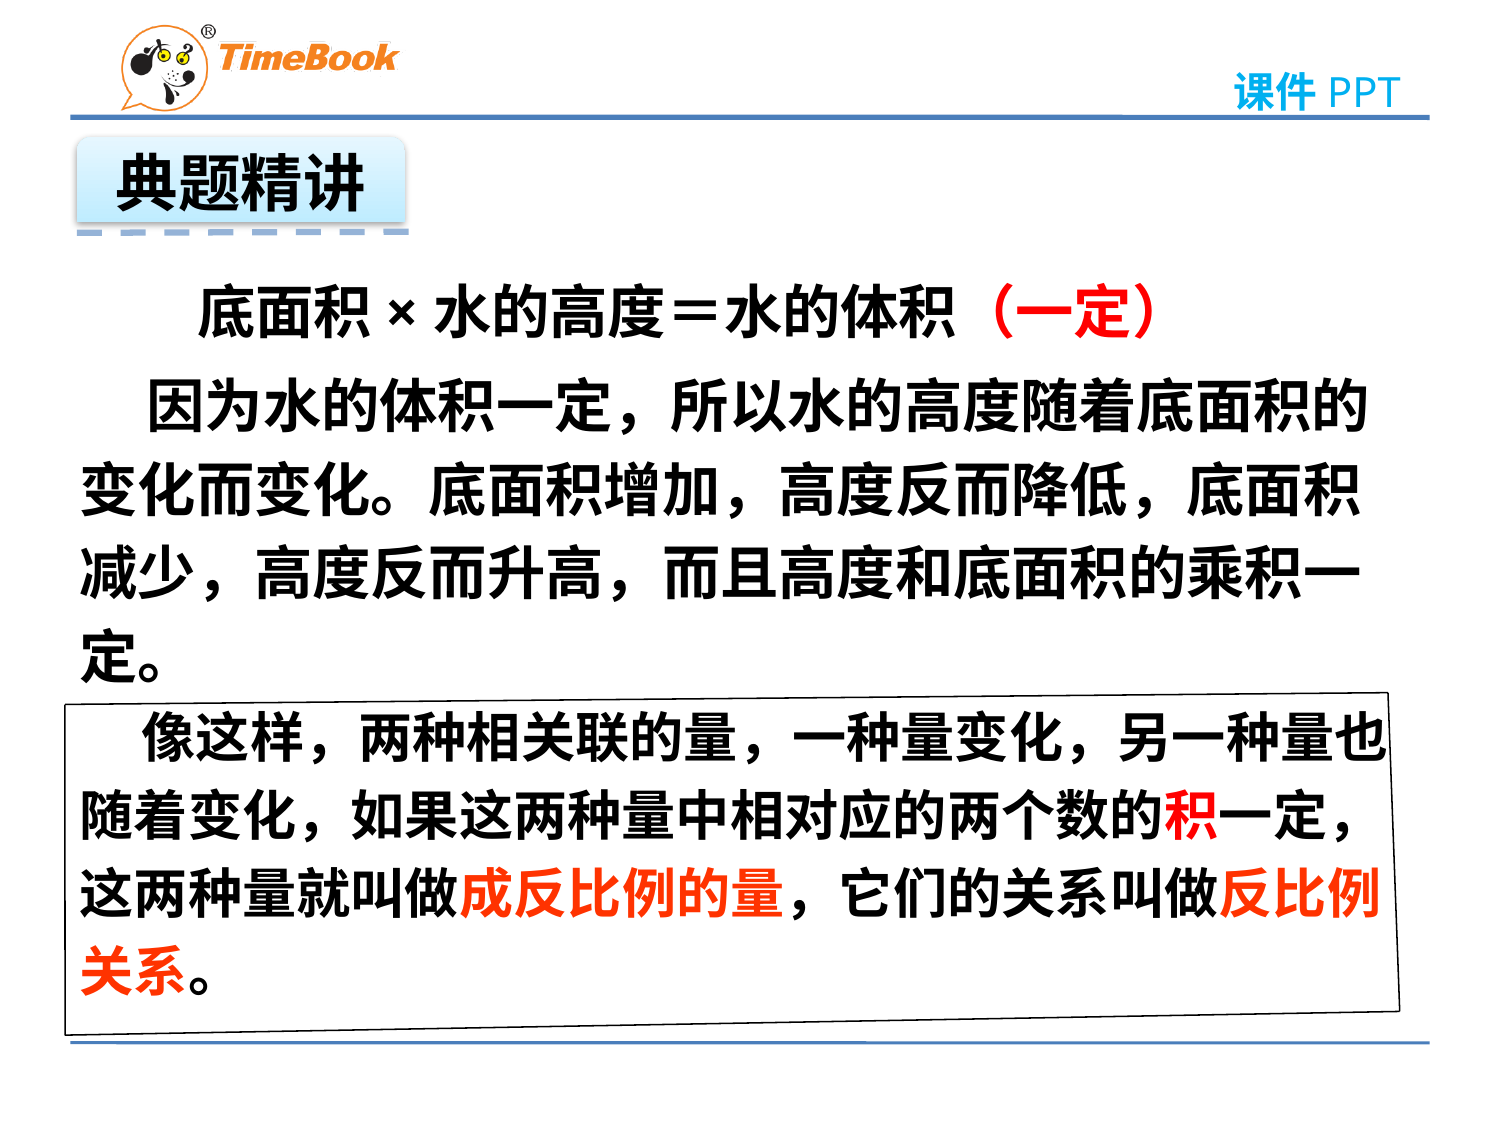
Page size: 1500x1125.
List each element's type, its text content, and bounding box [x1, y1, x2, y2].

text_box 典题精讲 [76, 136, 406, 223]
text_box 因为水的体积一定，所以水的高度随着底面积的变化而变化。底面积增加，高度反而降低，底面积减少，高度反而升高，而且高度和底面积的乘积一定。 像这样，两种相关联的量，一种量变化，另一种量也随着变化，如果这两种量中相对应的两个数的积一定，这两种量就叫做成反比例的量，它们的关系叫做反比例关系。 [64, 347, 1430, 1010]
picture [118, 22, 408, 113]
text_box 底面积×水的高度＝水的体积（一定） [182, 267, 1206, 353]
